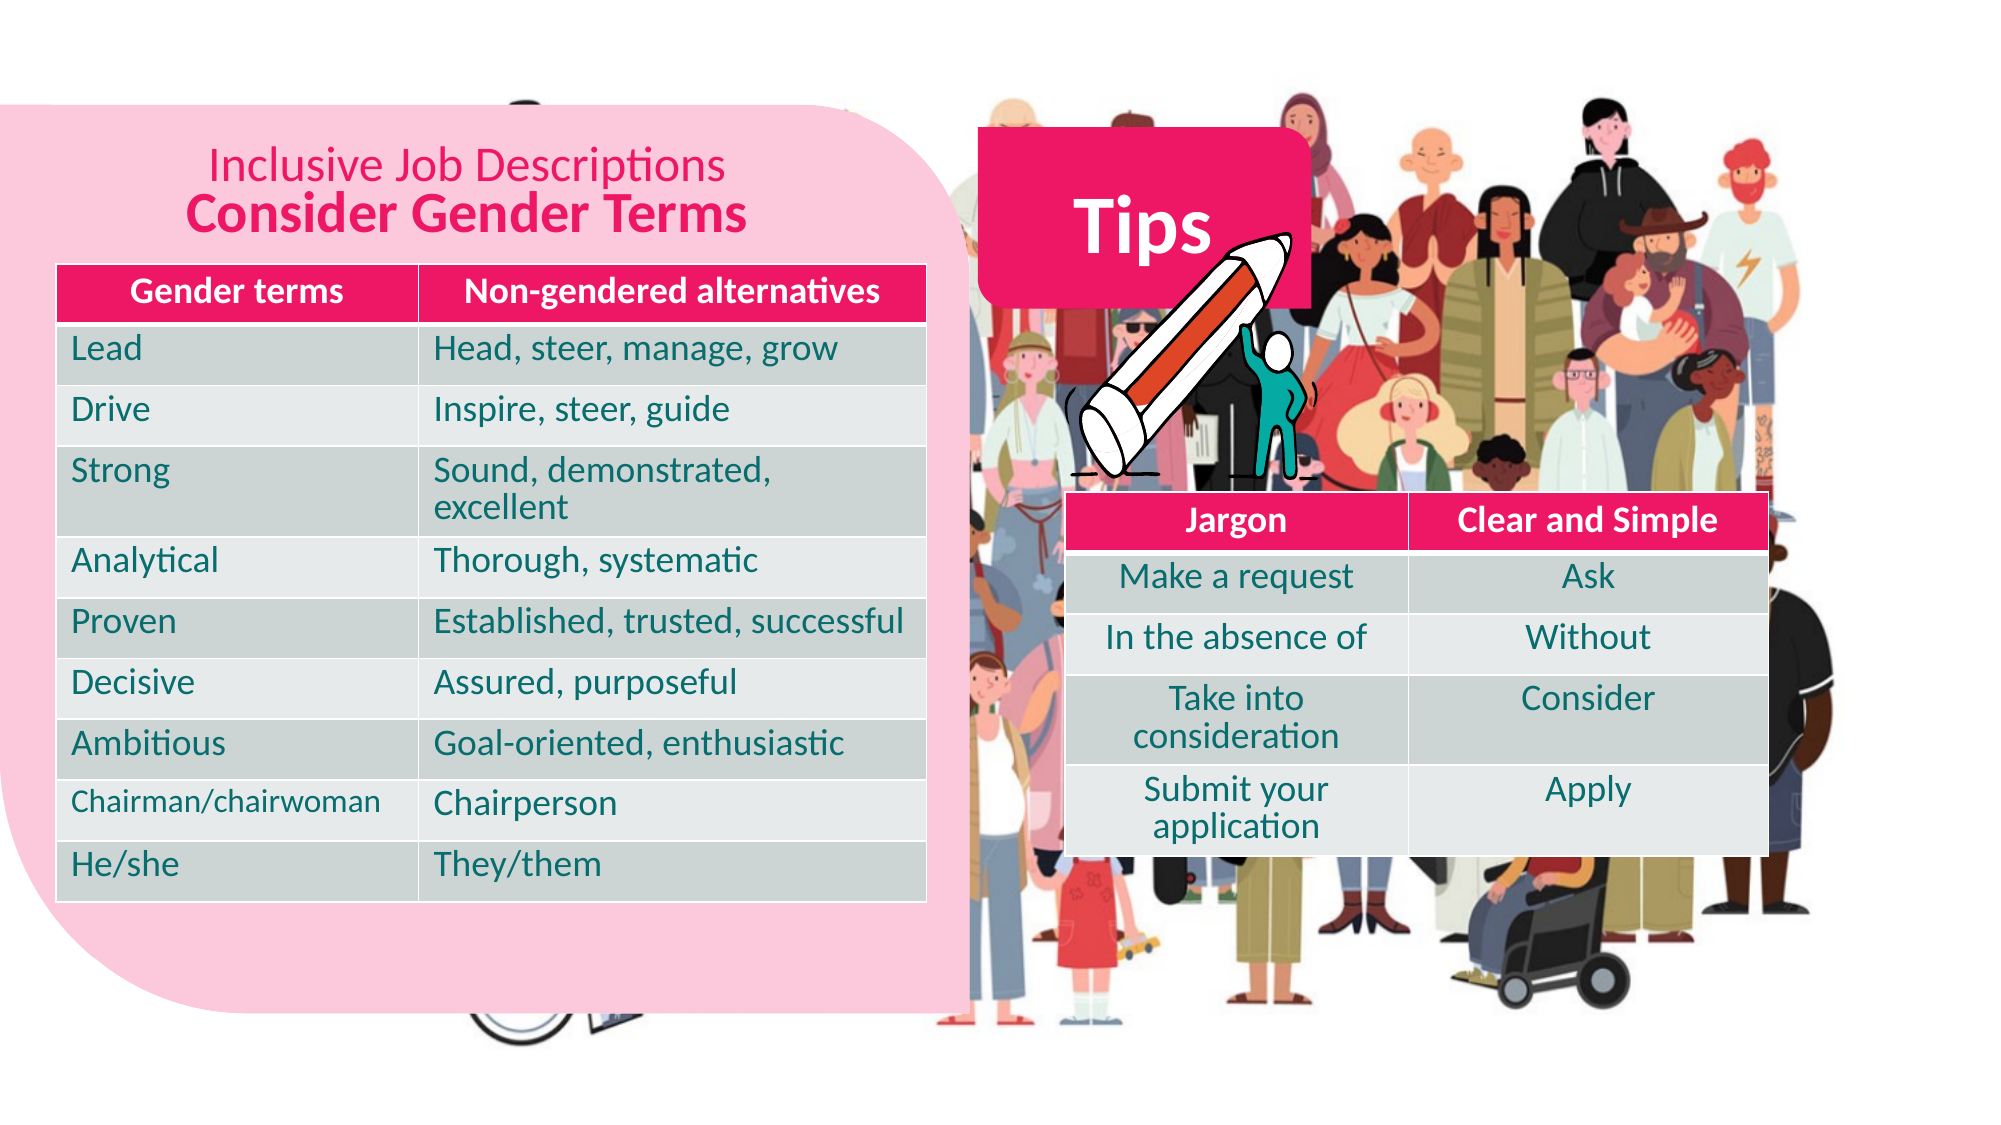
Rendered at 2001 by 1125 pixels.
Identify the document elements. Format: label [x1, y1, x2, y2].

picture [52, 54, 1952, 1064]
text_box [1064, 231, 1320, 481]
